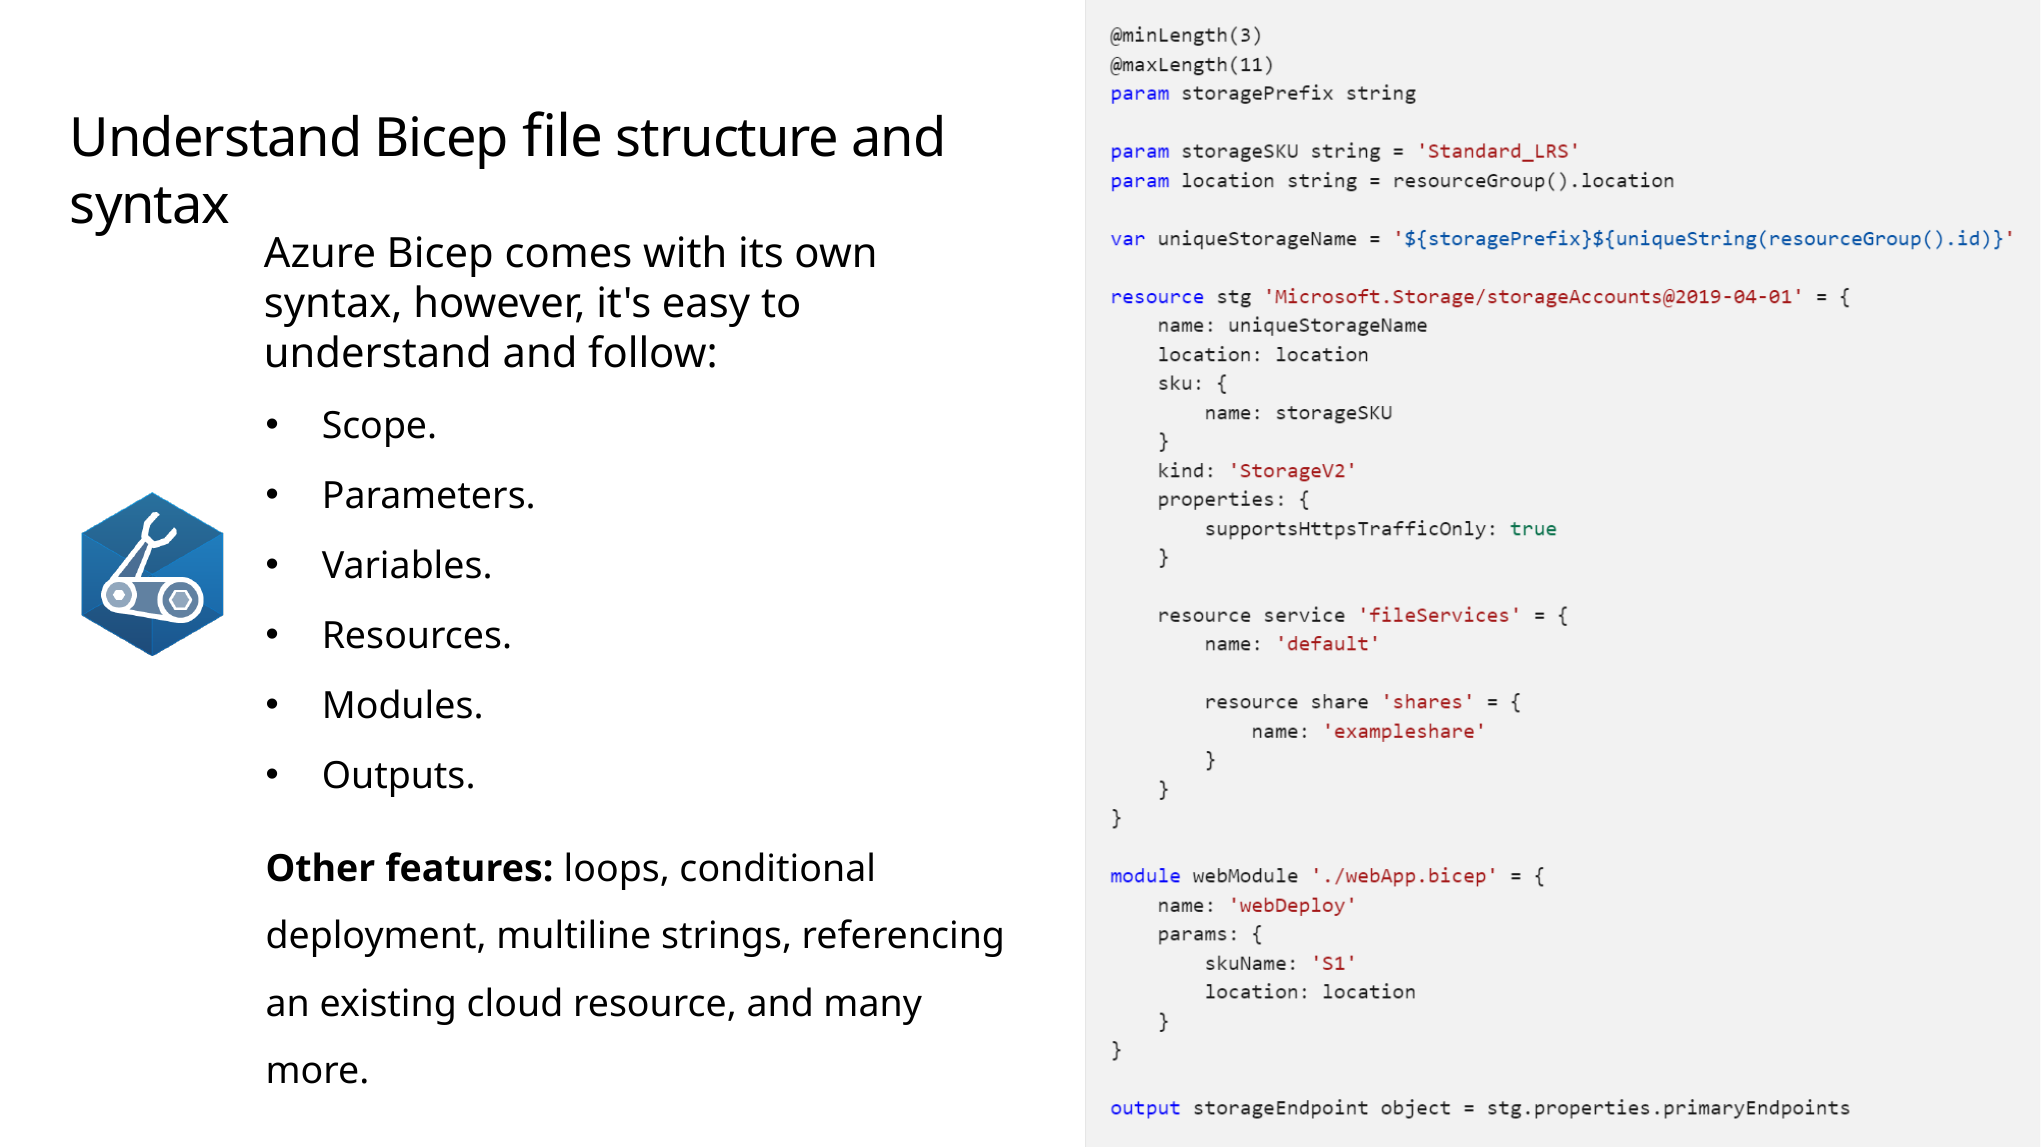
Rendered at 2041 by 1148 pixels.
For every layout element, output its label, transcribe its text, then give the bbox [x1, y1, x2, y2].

title Understand Bicep file structure and syntax [70, 100, 1084, 169]
text_box Azure Bicep comes with its own syntax, however, it's easy to understand and follow: Scope. Parameters. Variables. Resources. Modules. Outputs. Other features: loops, conditional deployment, multiline strings, referencing an existing cloud resource, and many more. [263, 226, 1021, 1092]
picture [69, 491, 234, 656]
picture [1084, 0, 2041, 1147]
